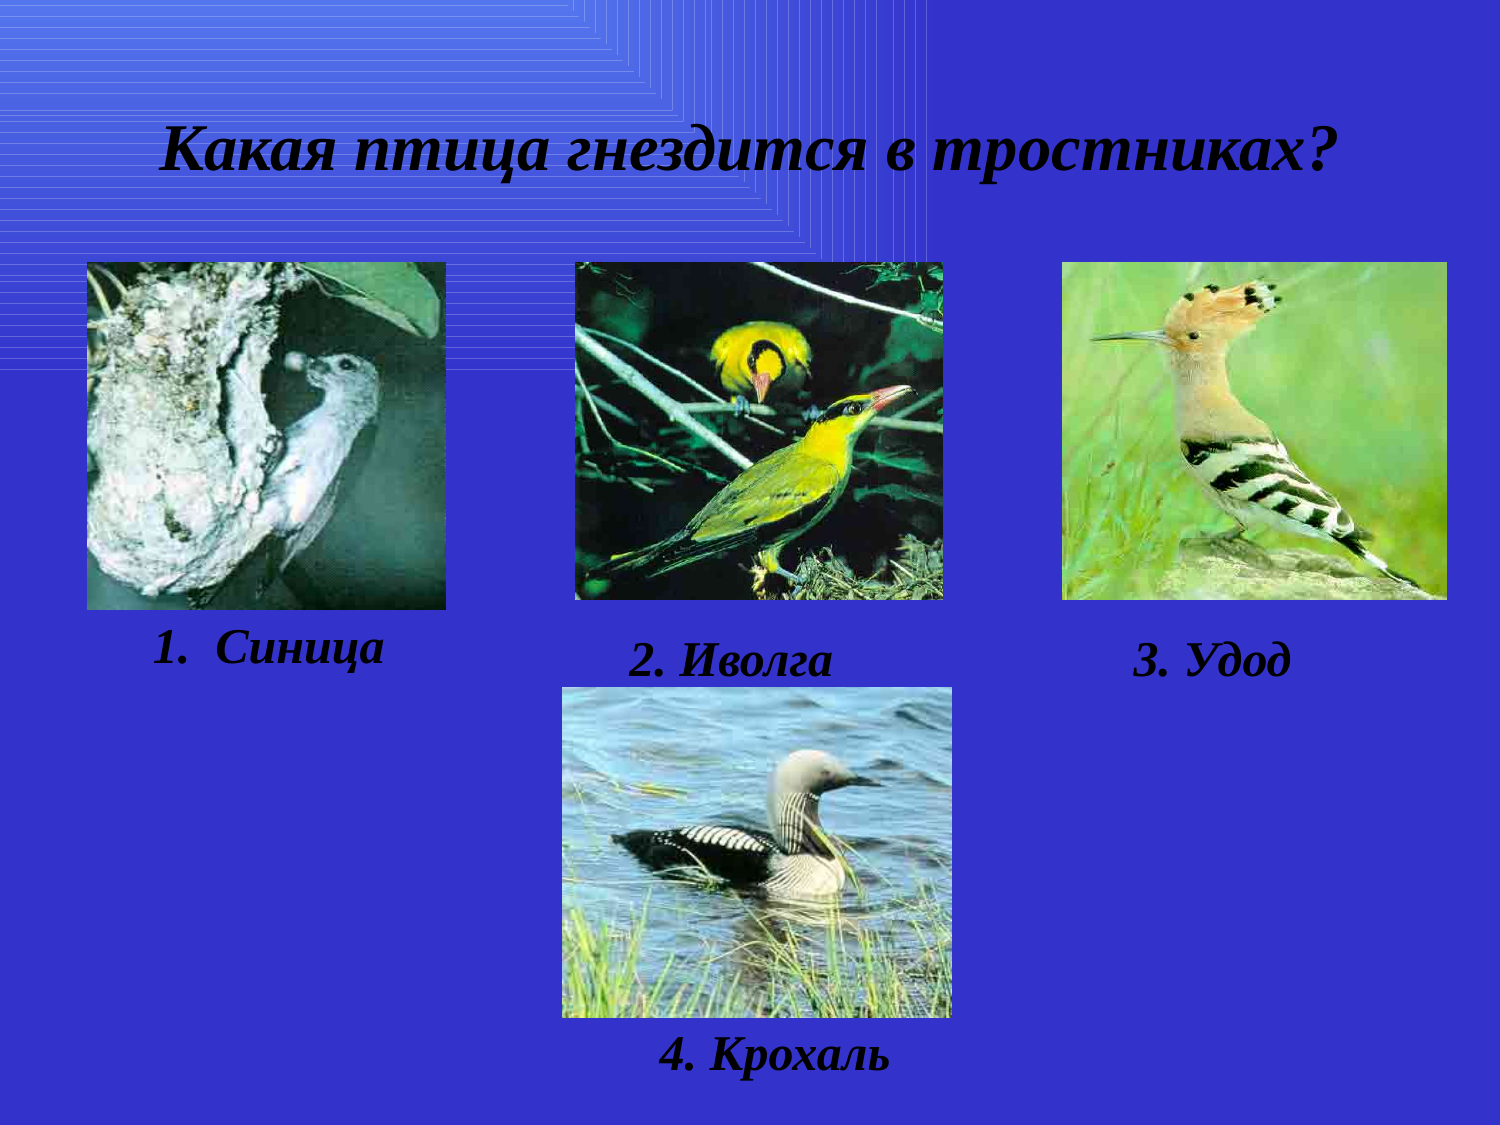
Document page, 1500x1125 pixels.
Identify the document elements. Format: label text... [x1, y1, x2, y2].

text_box 3. Удод [1024, 612, 1400, 700]
picture [1062, 262, 1448, 601]
picture [87, 262, 447, 610]
text_box 4. Крохаль [587, 1012, 963, 1088]
picture [574, 262, 943, 601]
text_box 1. Синица [87, 614, 450, 688]
picture [562, 687, 952, 1018]
text_box Какая птица гнездится в тростниках? [112, 0, 1388, 288]
text_box 2. Иволга [549, 612, 913, 700]
